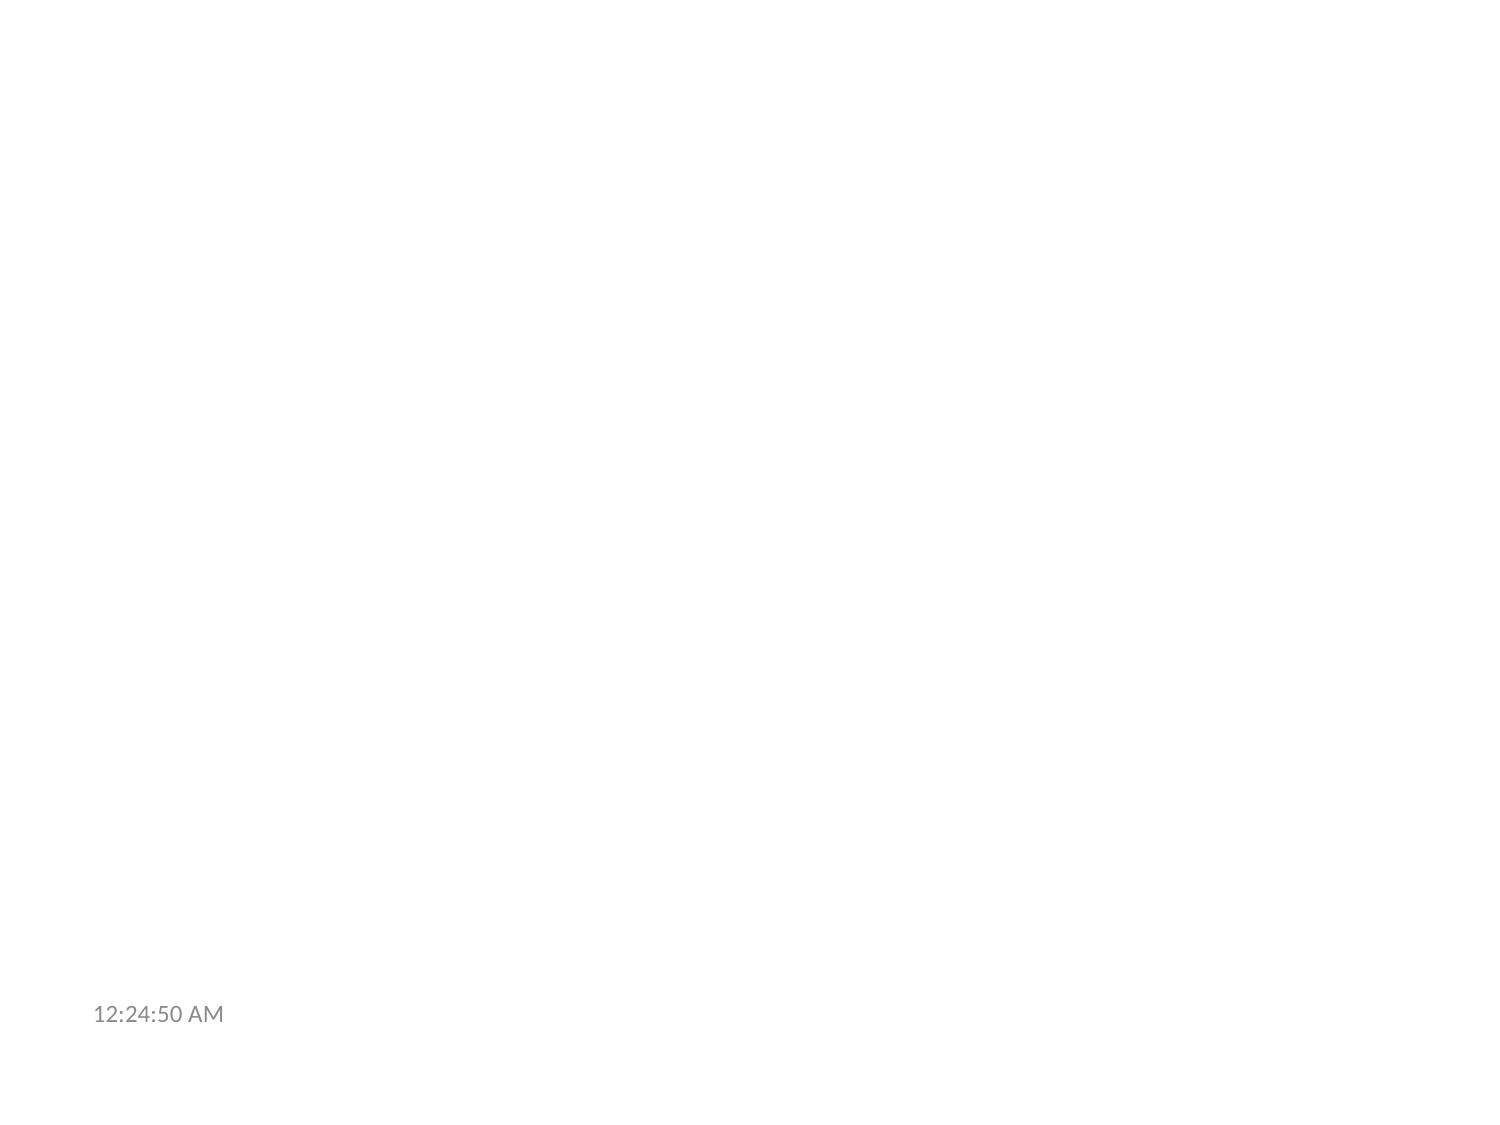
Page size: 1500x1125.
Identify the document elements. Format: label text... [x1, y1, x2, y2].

text_box 3:35:09 PM [77, 982, 428, 1043]
